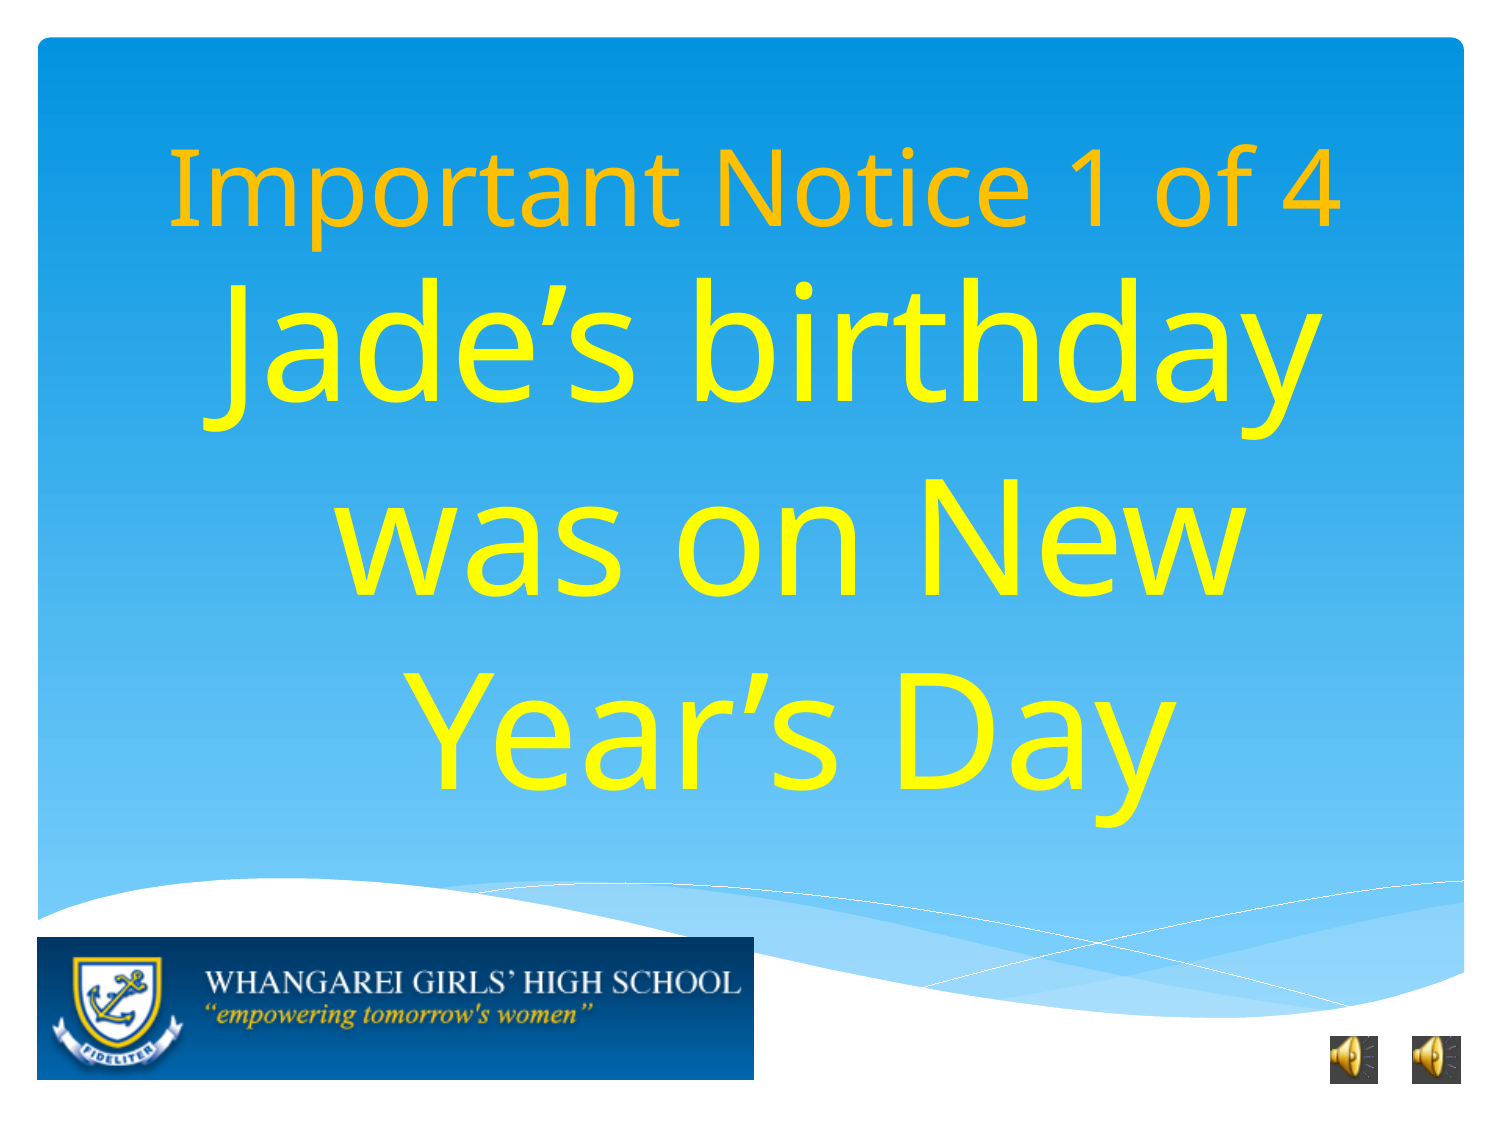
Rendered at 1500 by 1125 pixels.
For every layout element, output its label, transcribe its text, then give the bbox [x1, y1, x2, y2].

picture [1328, 1034, 1380, 1086]
picture [37, 937, 754, 1080]
picture [1411, 1034, 1462, 1086]
text_box Important Notice 1 of 4 [149, 37, 1362, 255]
text_box Jade’s birthday was on New Year’s Day [149, 231, 1391, 963]
